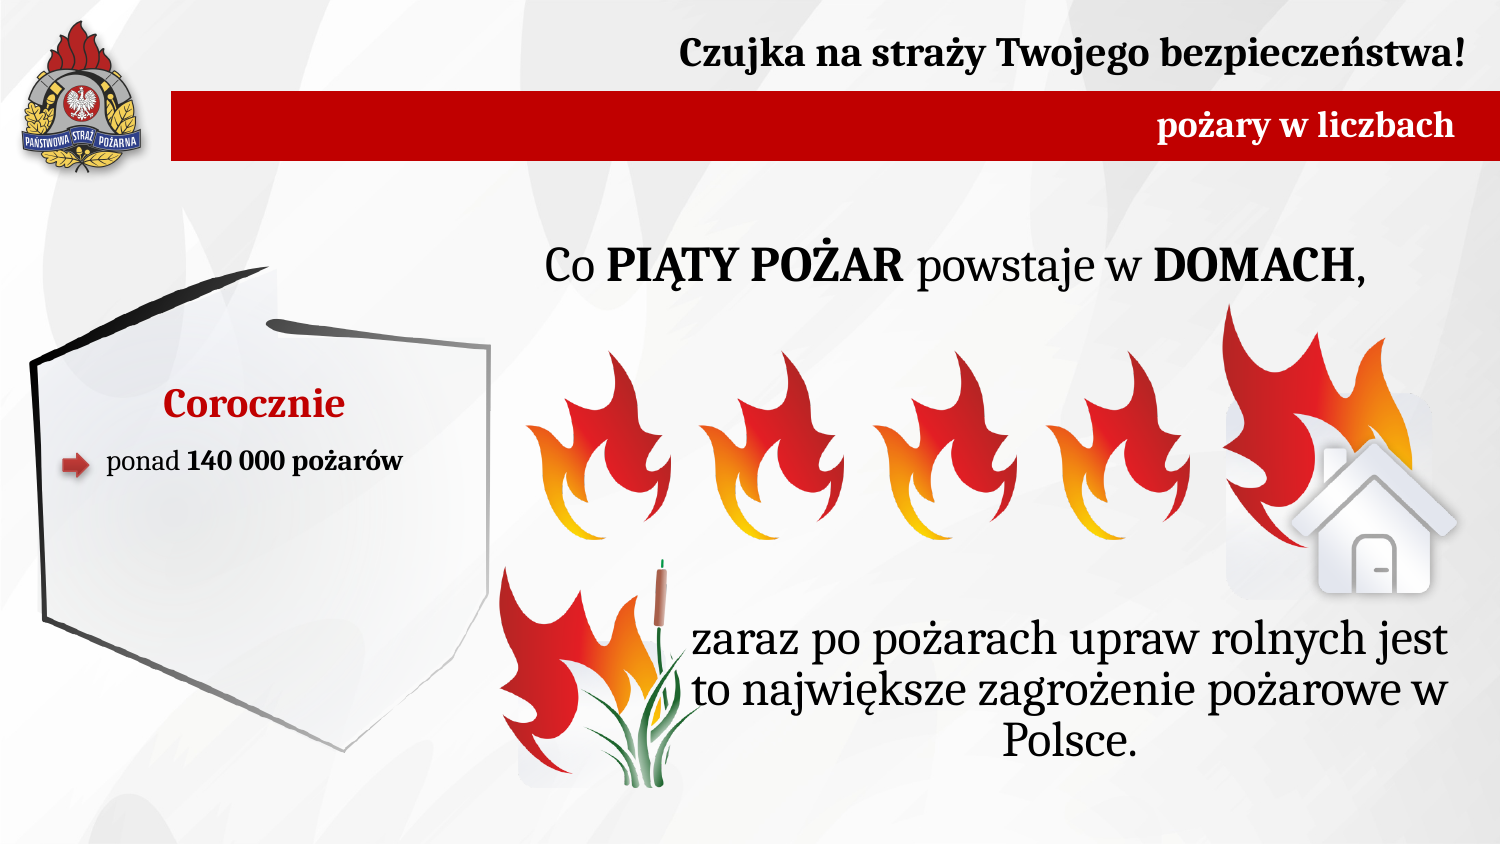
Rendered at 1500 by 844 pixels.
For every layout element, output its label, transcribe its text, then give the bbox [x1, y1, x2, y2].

picture [0, 0, 1500, 844]
text_box zaraz po pożarach upraw rolnych jest to największe zagrożenie pożarowe w Polsce. [708, 606, 1471, 775]
text_box Co PIĄTY POŻAR powstaje w DOMACH, [431, 232, 1481, 299]
text_box Czujka na straży Twojego bezpieczeństwa! [572, 24, 1483, 82]
text_box [171, 91, 1500, 161]
text_box pożary w liczbach [171, 99, 1471, 153]
